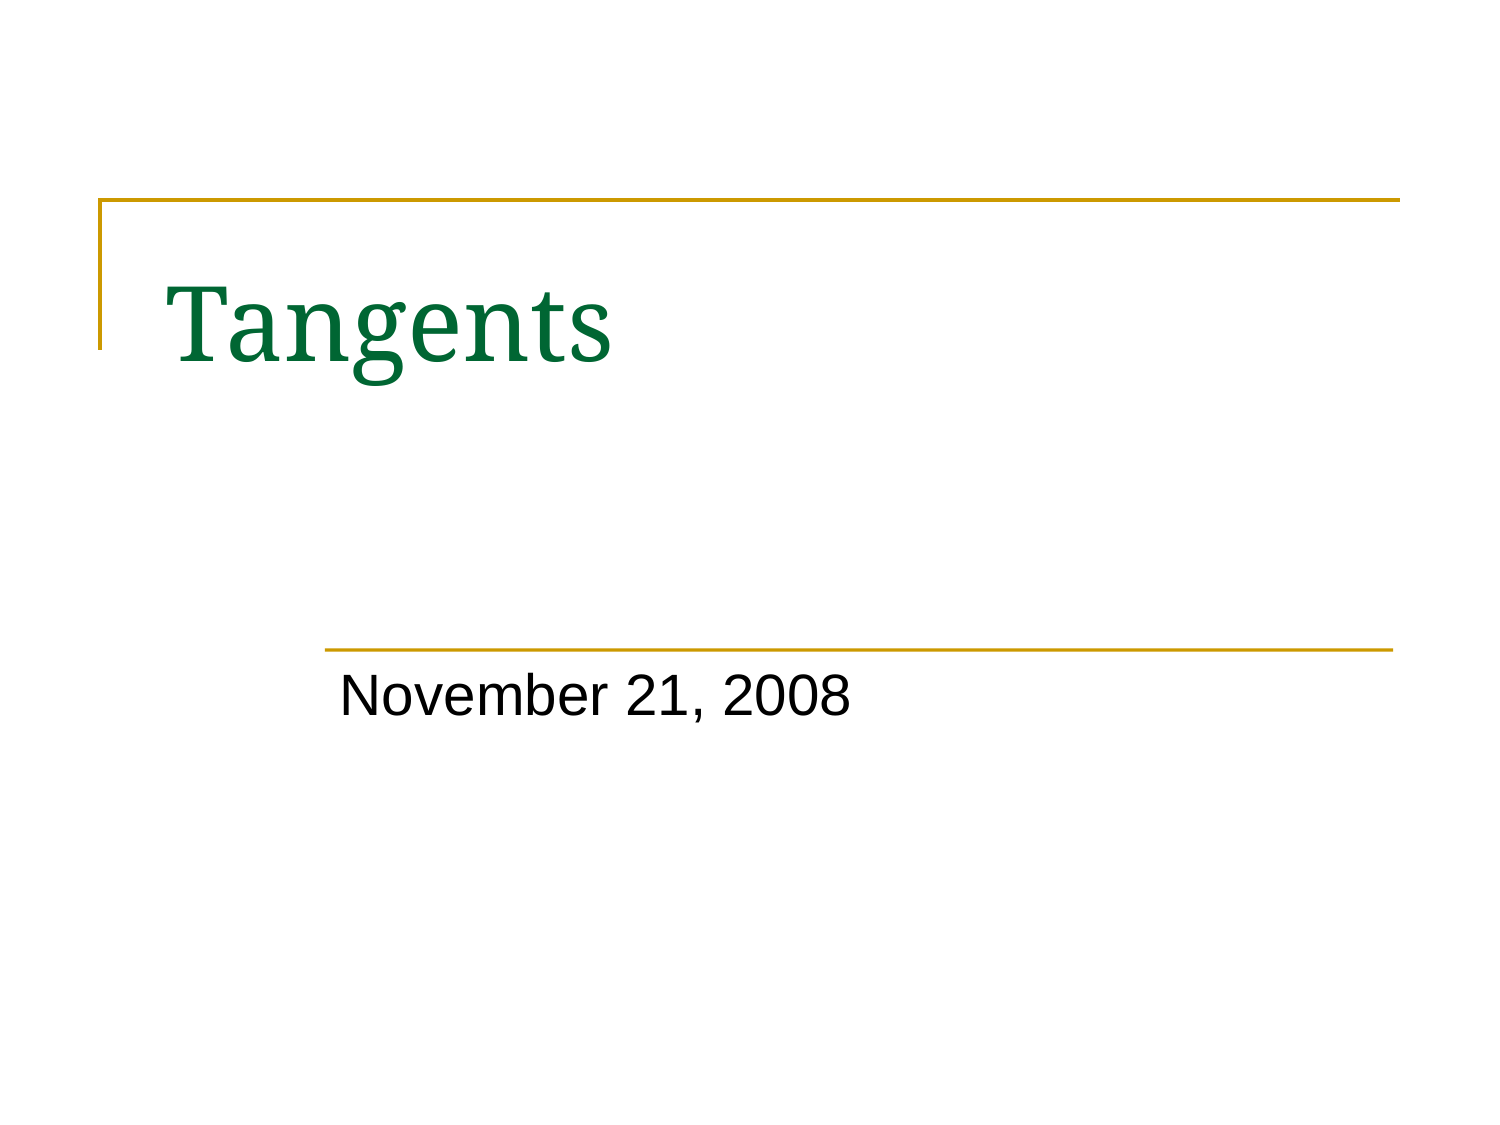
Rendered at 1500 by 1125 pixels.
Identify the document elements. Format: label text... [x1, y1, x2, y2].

subtitle November 21, 2008 [324, 649, 1401, 938]
title Tangents [149, 249, 1401, 538]
